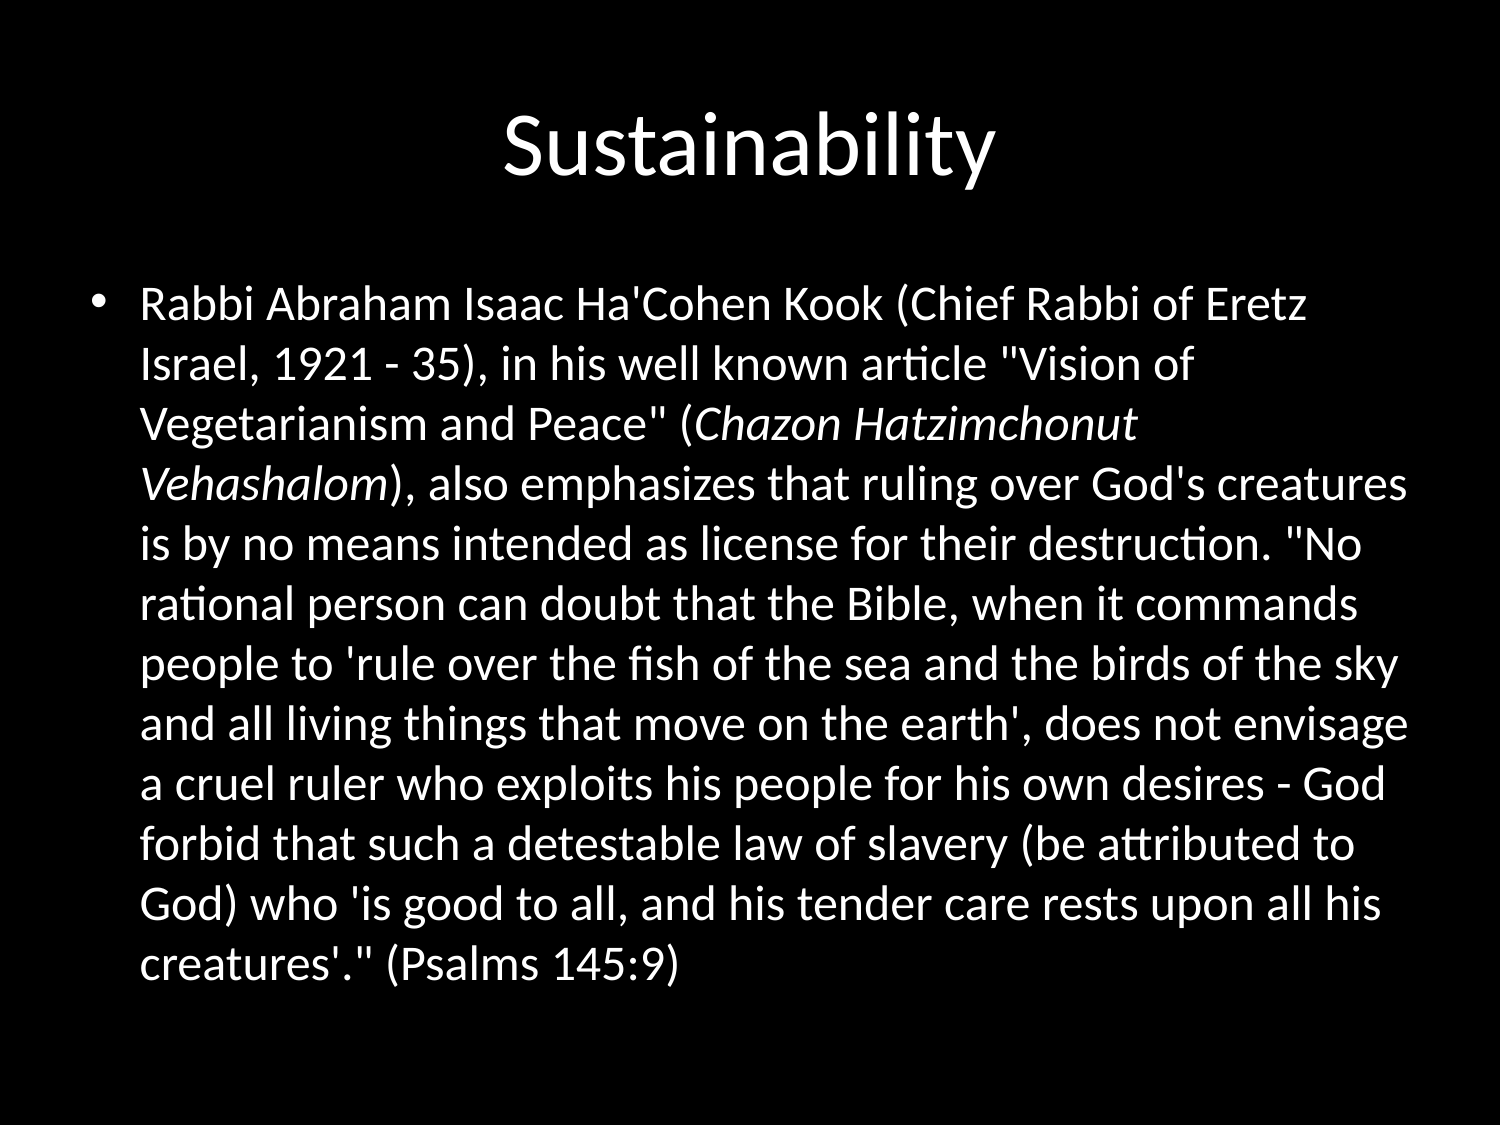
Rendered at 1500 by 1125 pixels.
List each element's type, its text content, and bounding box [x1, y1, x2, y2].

list Rabbi Abraham Isaac Ha'Cohen Kook (Chief Rabbi of Eretz Israel, 1921 - 35), in his well known article "Vision of Vegetarianism and Peace" (Chazon Hatzimchonut Vehashalom), also emphasizes that ruling over God's creatures is by no means intended as license for their destruction. "No rational person can doubt that the Bible, when it commands people to 'rule over the fish of the sea and the birds of the sky and all living things that move on the earth', does not envisage a cruel ruler who exploits his people for his own desires - God forbid that such a detestable law of slavery (be attributed to God) who 'is good to all, and his tender care rests upon all his creatures'." (Psalms 145:9) [75, 262, 1425, 1005]
title Sustainability [75, 45, 1425, 233]
